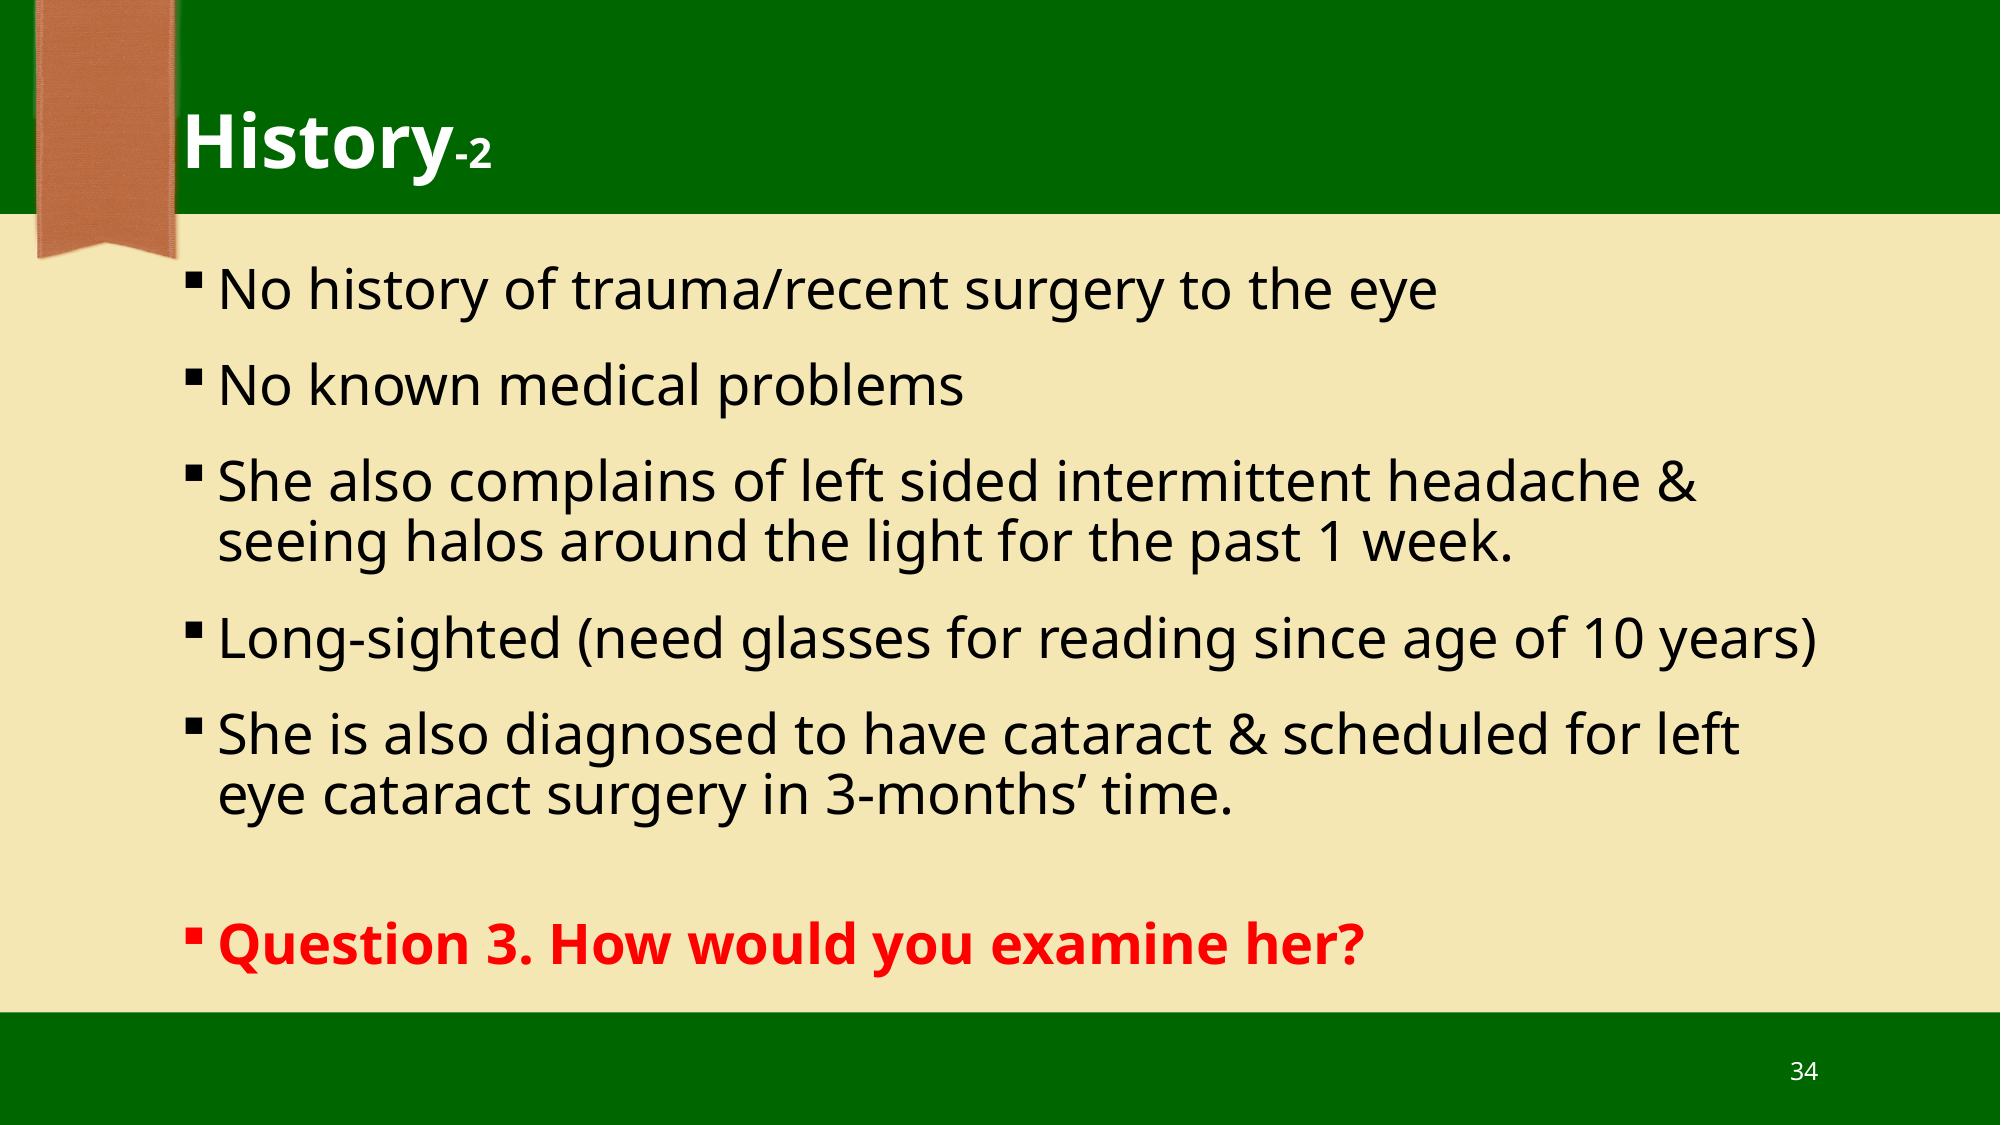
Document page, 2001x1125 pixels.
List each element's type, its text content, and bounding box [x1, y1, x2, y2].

title History-2 [181, 12, 1819, 193]
list No history of trauma/recent surgery to the eye No known medical problems She also complains of left sided intermittent headache & seeing halos around the light for the past 1 week. Long-sighted (need glasses for reading since age of 10 years) She is also diagnosed to have cataract & scheduled for left eye cataract surgery in 3-months’ time. Question 3. How would you examine her? [181, 253, 1819, 1034]
slide_number 34 [1518, 1042, 1819, 1103]
